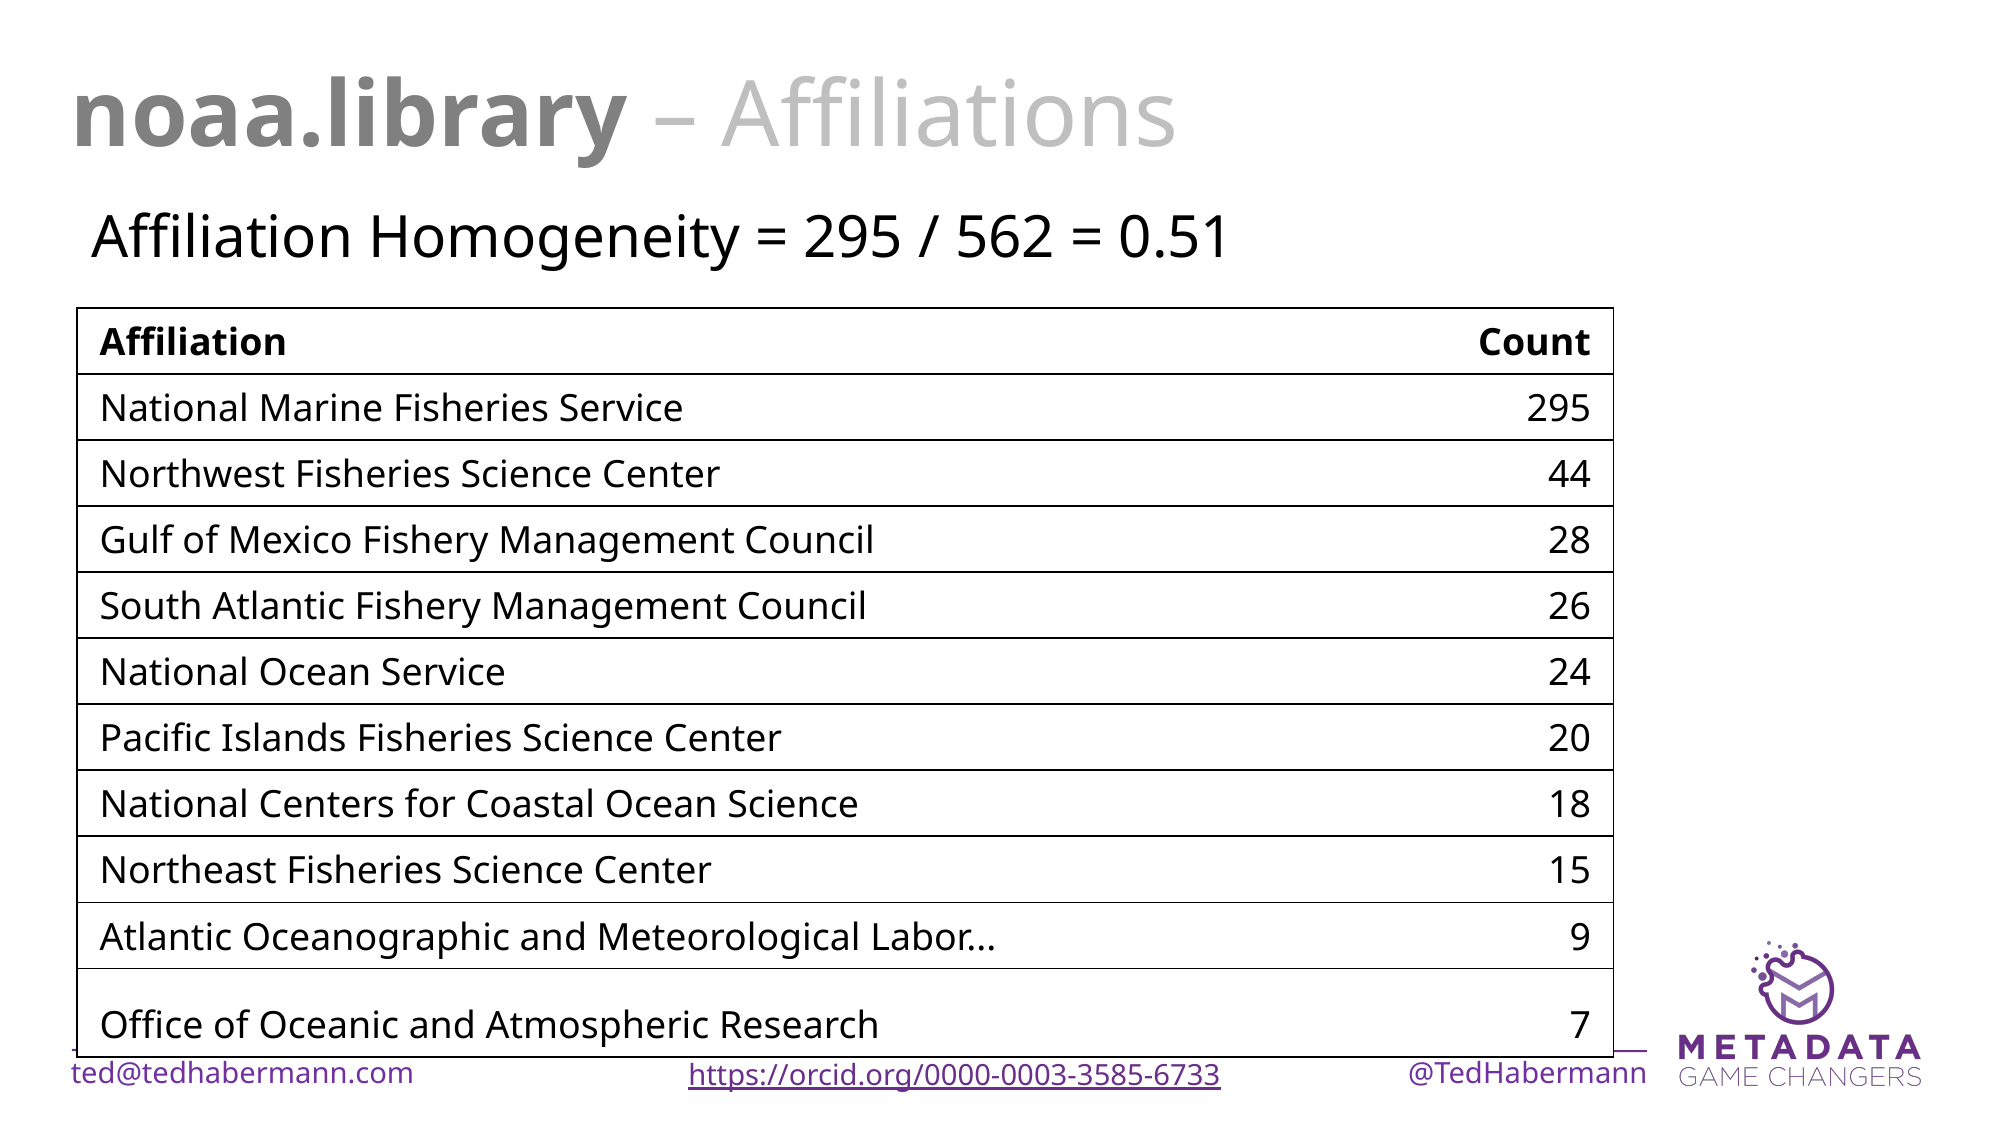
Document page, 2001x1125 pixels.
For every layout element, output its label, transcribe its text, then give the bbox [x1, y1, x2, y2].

title noaa.library – Affiliations [55, 41, 1781, 192]
table_header Count [1227, 309, 1613, 373]
table_cell 295 [1227, 375, 1613, 439]
text_box Affiliation Homogeneity = 295 / 562 = 0.51 [76, 191, 1265, 277]
table_cell National Centers for Coastal Ocean Science [78, 771, 1227, 835]
table_cell National Marine Fisheries Service [78, 375, 1227, 439]
table_cell National Ocean Service [78, 639, 1227, 703]
table_cell 26 [1227, 573, 1613, 637]
table_cell 9 [1227, 903, 1613, 968]
table_cell 18 [1227, 771, 1613, 835]
picture [1676, 939, 1923, 1088]
table_cell 28 [1227, 507, 1613, 571]
table_cell 7 [1227, 969, 1613, 1056]
table_cell 15 [1227, 837, 1613, 902]
table_cell 20 [1227, 705, 1613, 769]
table_header Affiliation [78, 309, 1227, 373]
table_cell Atlantic Oceanographic and Meteorological Labor... [78, 903, 1227, 968]
table_cell 24 [1227, 639, 1613, 703]
table_cell South Atlantic Fishery Management Council [78, 573, 1227, 637]
table_cell Pacific Islands Fisheries Science Center [78, 705, 1227, 769]
table_cell Northeast Fisheries Science Center [78, 837, 1227, 902]
table_cell Office of Oceanic and Atmospheric Research [78, 969, 1227, 1056]
table_cell Gulf of Mexico Fishery Management Council [78, 507, 1227, 571]
table_cell 44 [1227, 441, 1613, 505]
table_cell Northwest Fisheries Science Center [78, 441, 1227, 505]
